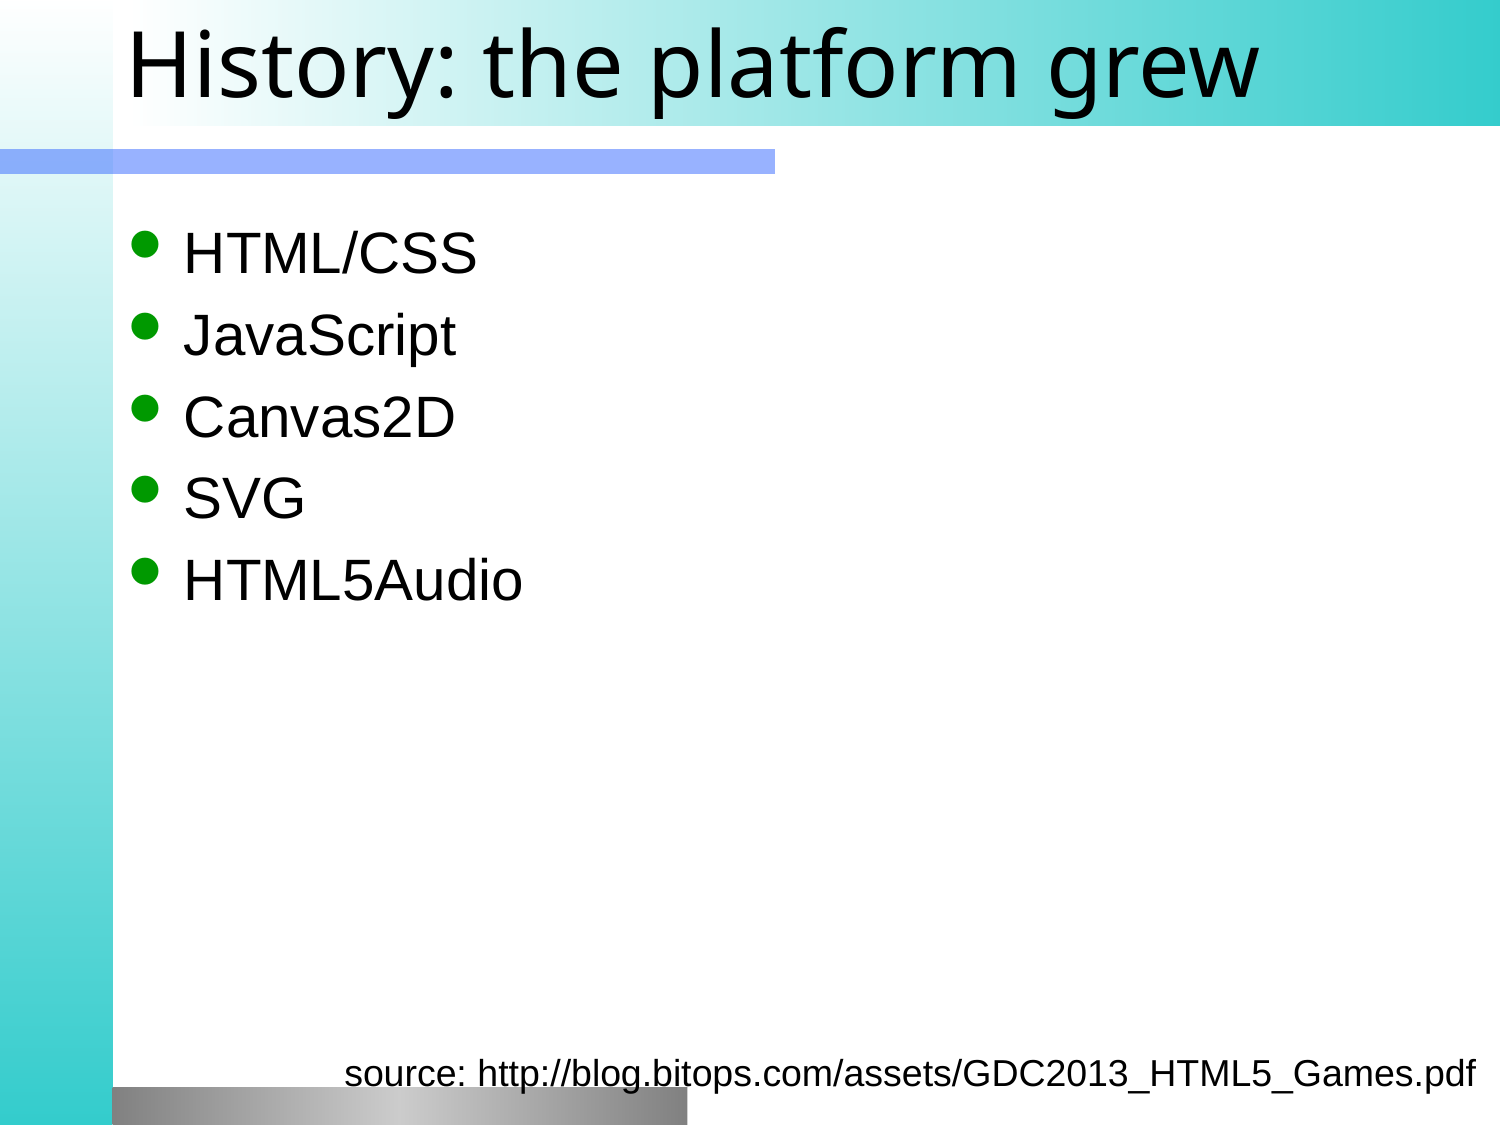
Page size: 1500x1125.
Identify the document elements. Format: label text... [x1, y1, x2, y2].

title History: the platform grew [110, 0, 1424, 126]
list HTML/CSS JavaScript Canvas2D SVG HTML5Audio [112, 207, 1388, 1073]
text_box source: http://blog.bitops.com/assets/GDC2013_HTML5_Games.pdf [329, 1041, 1492, 1102]
